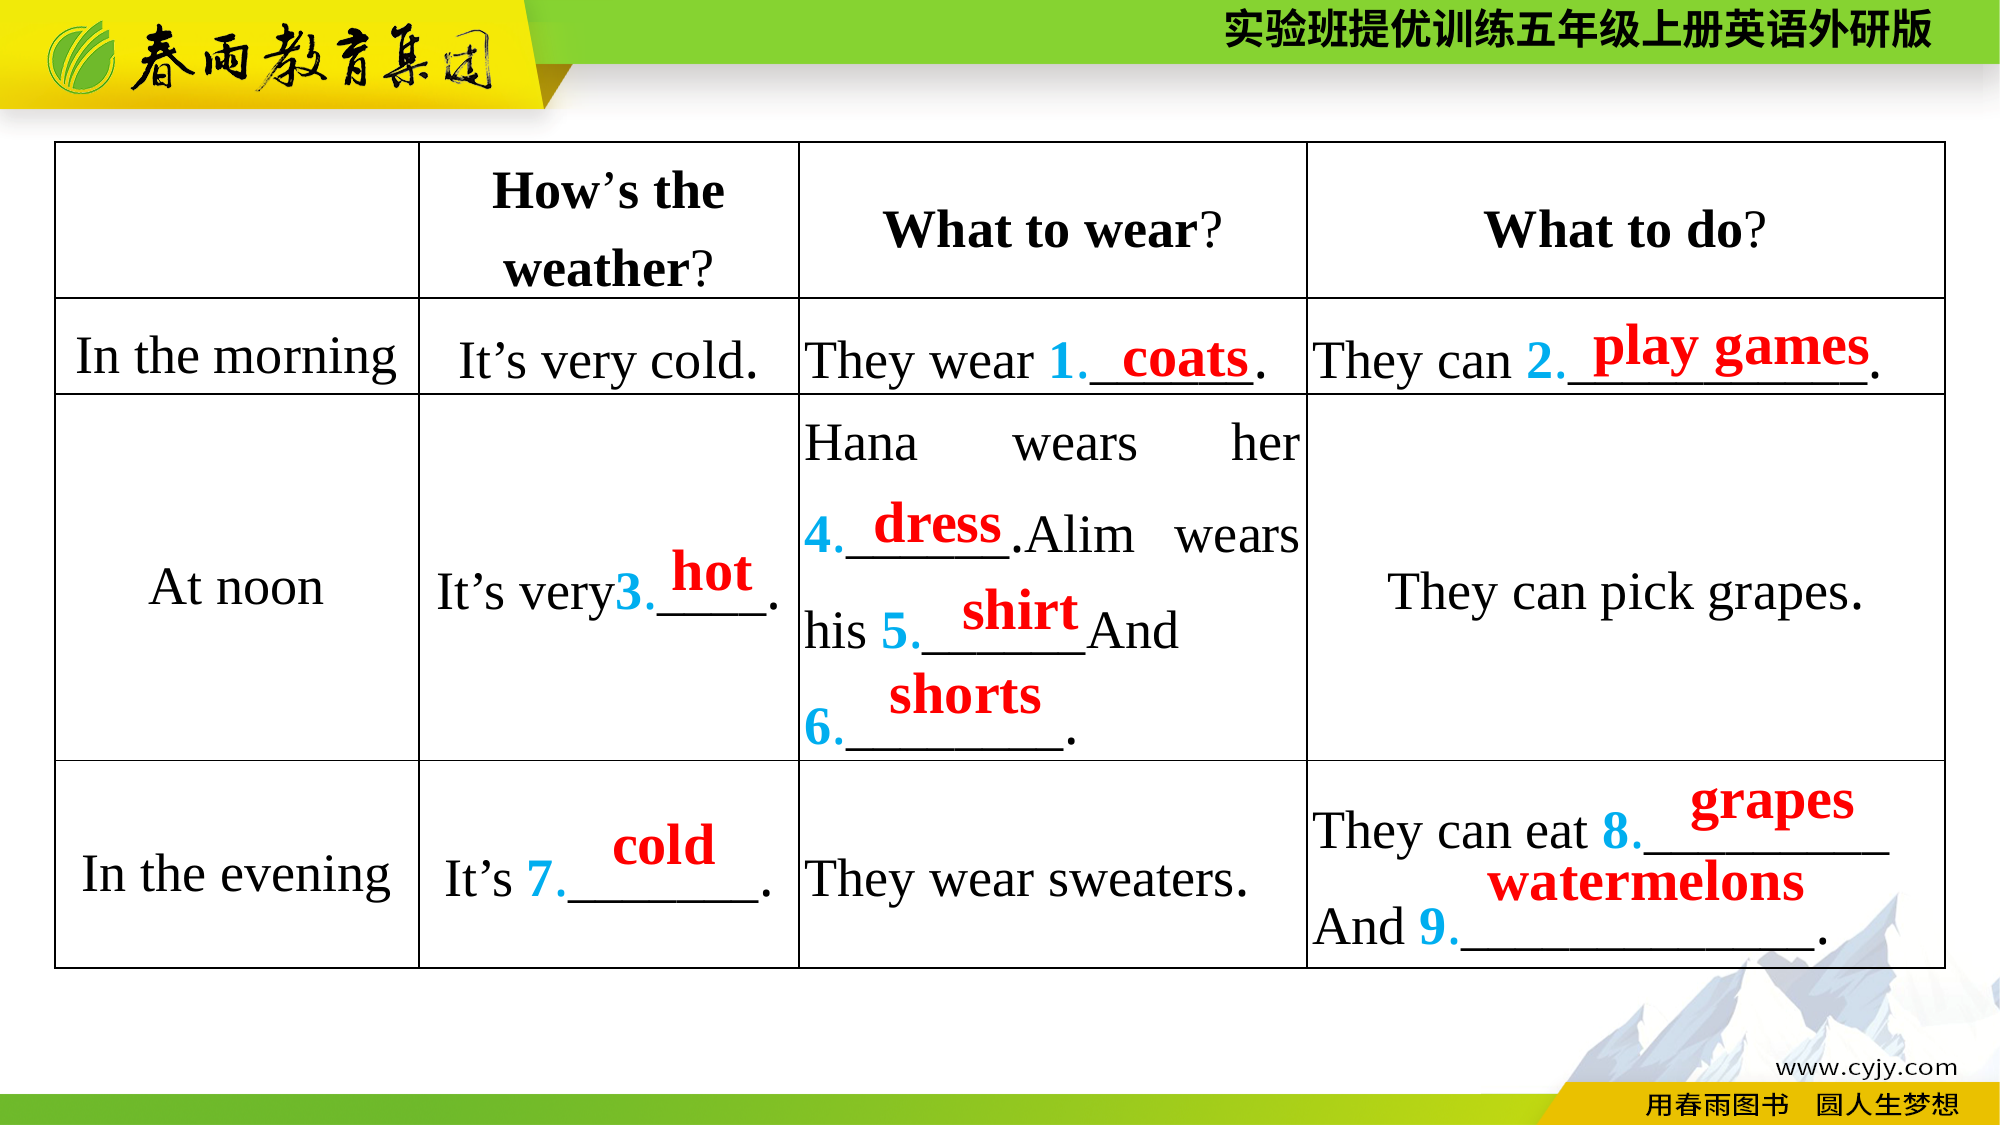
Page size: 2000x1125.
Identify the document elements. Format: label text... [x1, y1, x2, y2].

text_box shirt [947, 563, 1094, 649]
table_cell At noon [56, 395, 418, 760]
table_header What to wear? [800, 143, 1306, 297]
table_cell It’s very3.____. [420, 395, 798, 760]
text_box play games [1578, 298, 1886, 384]
text_box dress [858, 476, 1018, 562]
table_cell In the evening [56, 761, 418, 967]
text_box hot [657, 524, 769, 609]
table_cell They wear sweaters. [800, 761, 1306, 967]
table_header How’s the weather? [420, 143, 798, 297]
table_cell It’s very cold. [420, 299, 798, 393]
text_box cold [597, 798, 731, 884]
text_box watermelons [1473, 834, 1821, 919]
table_cell They can eat 8._________ And 9._____________. [1308, 761, 1944, 967]
text_box grapes [1675, 717, 1871, 838]
text_box coats [1107, 310, 1265, 395]
table_cell Hana wears her 4.______.Alim wears his 5.______And 6.________. [800, 395, 1306, 760]
table_cell They can pick grapes. [1308, 395, 1944, 760]
text_box shorts [875, 648, 1058, 733]
picture [0, 0, 2000, 1125]
table_header What to do? [1308, 143, 1944, 297]
table_header [56, 143, 418, 297]
table_cell They wear 1.______. [800, 299, 1306, 393]
table_cell They can 2.___________. [1308, 299, 1944, 393]
table_cell In the morning [56, 299, 418, 393]
table_cell It’s 7._______. [420, 761, 798, 967]
